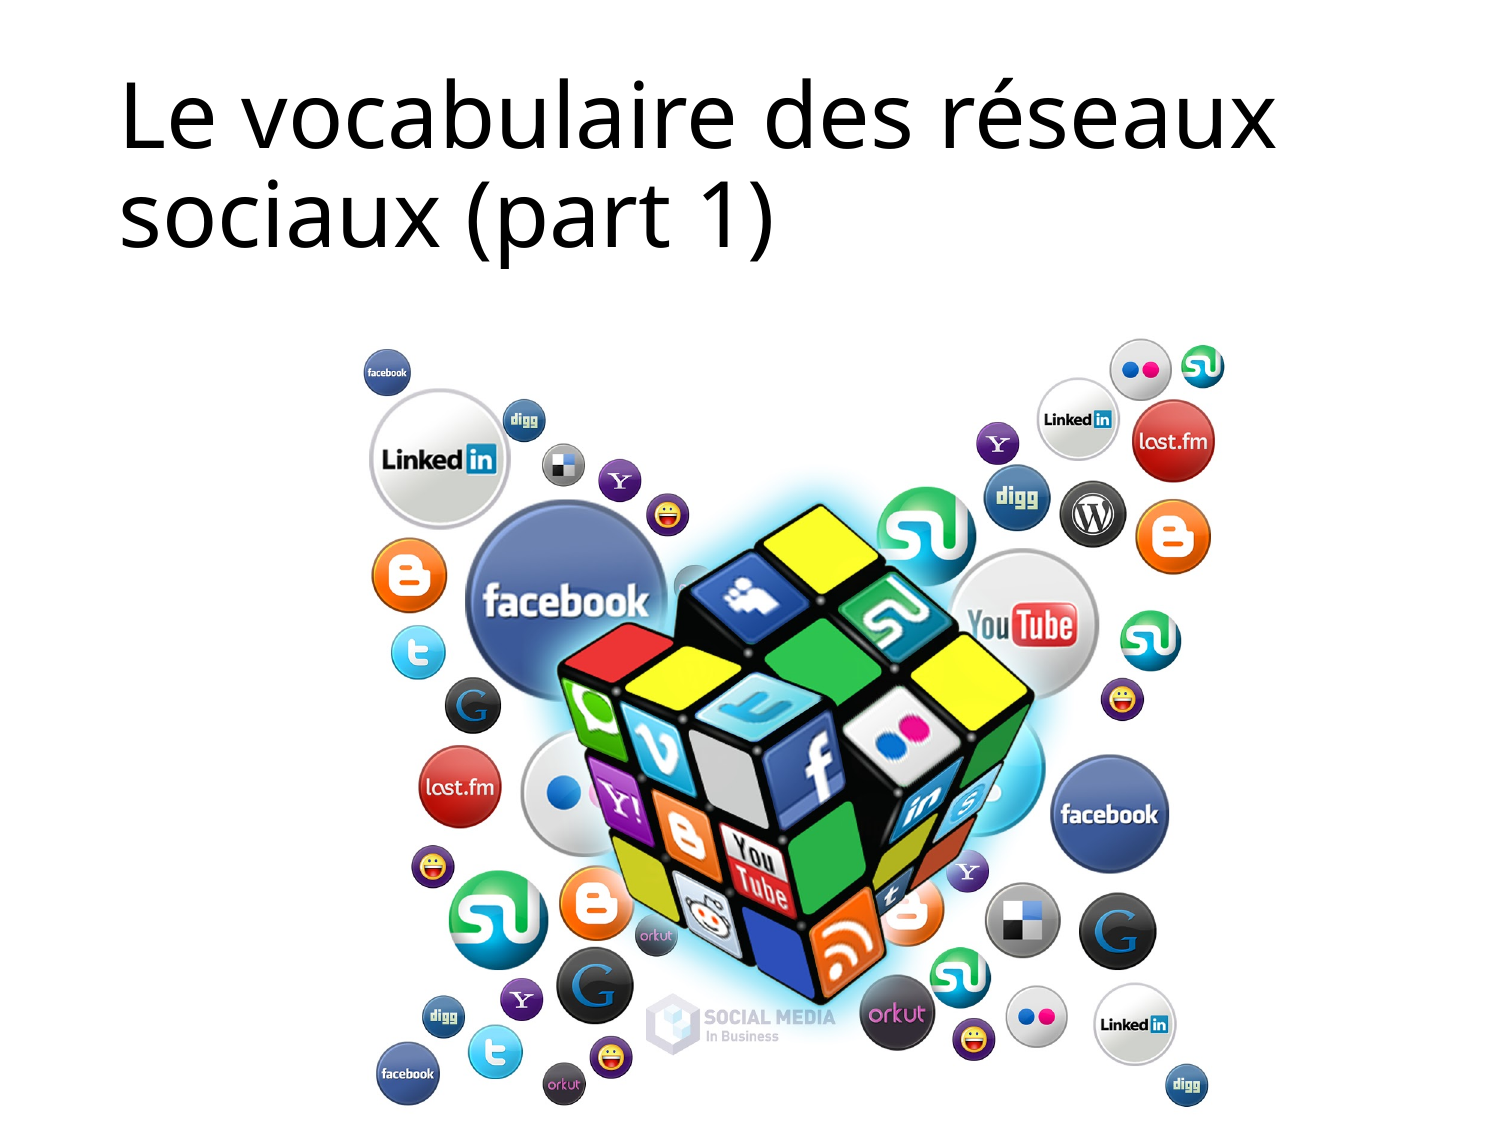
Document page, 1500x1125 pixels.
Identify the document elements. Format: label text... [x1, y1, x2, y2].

title Le vocabulaire des réseaux sociaux (part 1) [103, 59, 1397, 278]
picture [299, 307, 1260, 1125]
